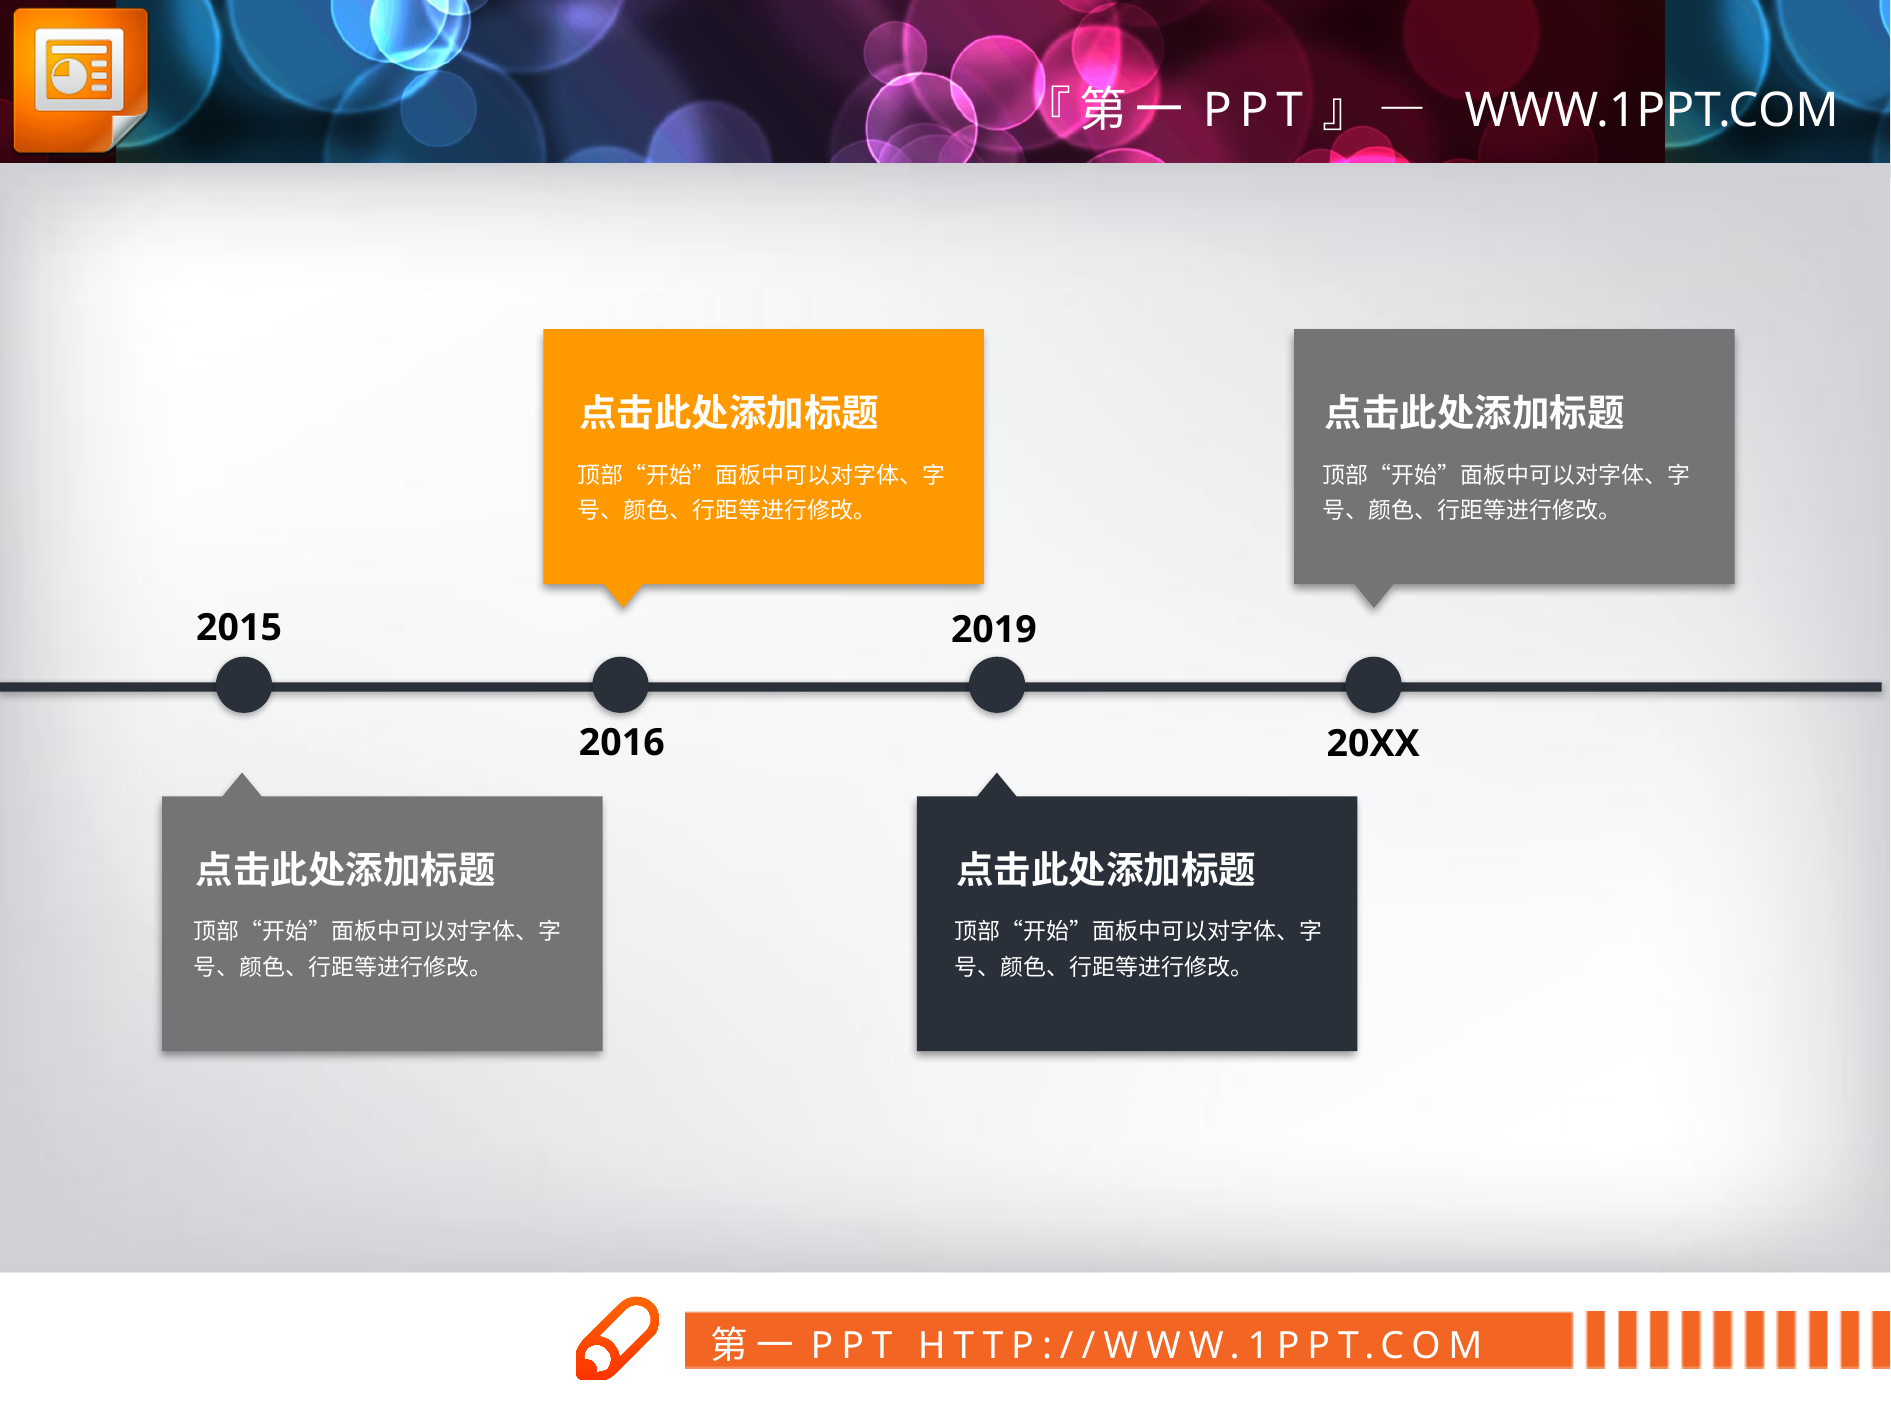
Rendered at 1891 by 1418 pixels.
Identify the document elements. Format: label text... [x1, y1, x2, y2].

text_box [215, 656, 273, 713]
text_box 2019 [936, 597, 1052, 658]
text_box [1345, 656, 1402, 711]
text_box [277, 682, 587, 692]
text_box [1307, 381, 1715, 533]
text_box [968, 658, 1026, 713]
picture [0, 0, 1891, 1275]
text_box [1407, 682, 1882, 692]
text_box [939, 837, 1346, 990]
text_box [162, 772, 603, 1052]
text_box 20XX [1311, 711, 1435, 772]
text_box [543, 329, 984, 608]
text_box 2015 [181, 595, 297, 656]
text_box [0, 682, 211, 692]
text_box [1030, 682, 1340, 692]
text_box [178, 837, 586, 990]
text_box [654, 682, 964, 692]
text_box 2016 [564, 710, 680, 771]
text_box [562, 381, 970, 533]
text_box [592, 656, 649, 710]
text_box [916, 772, 1358, 1052]
text_box [1294, 329, 1735, 608]
picture [685, 1311, 1891, 1369]
